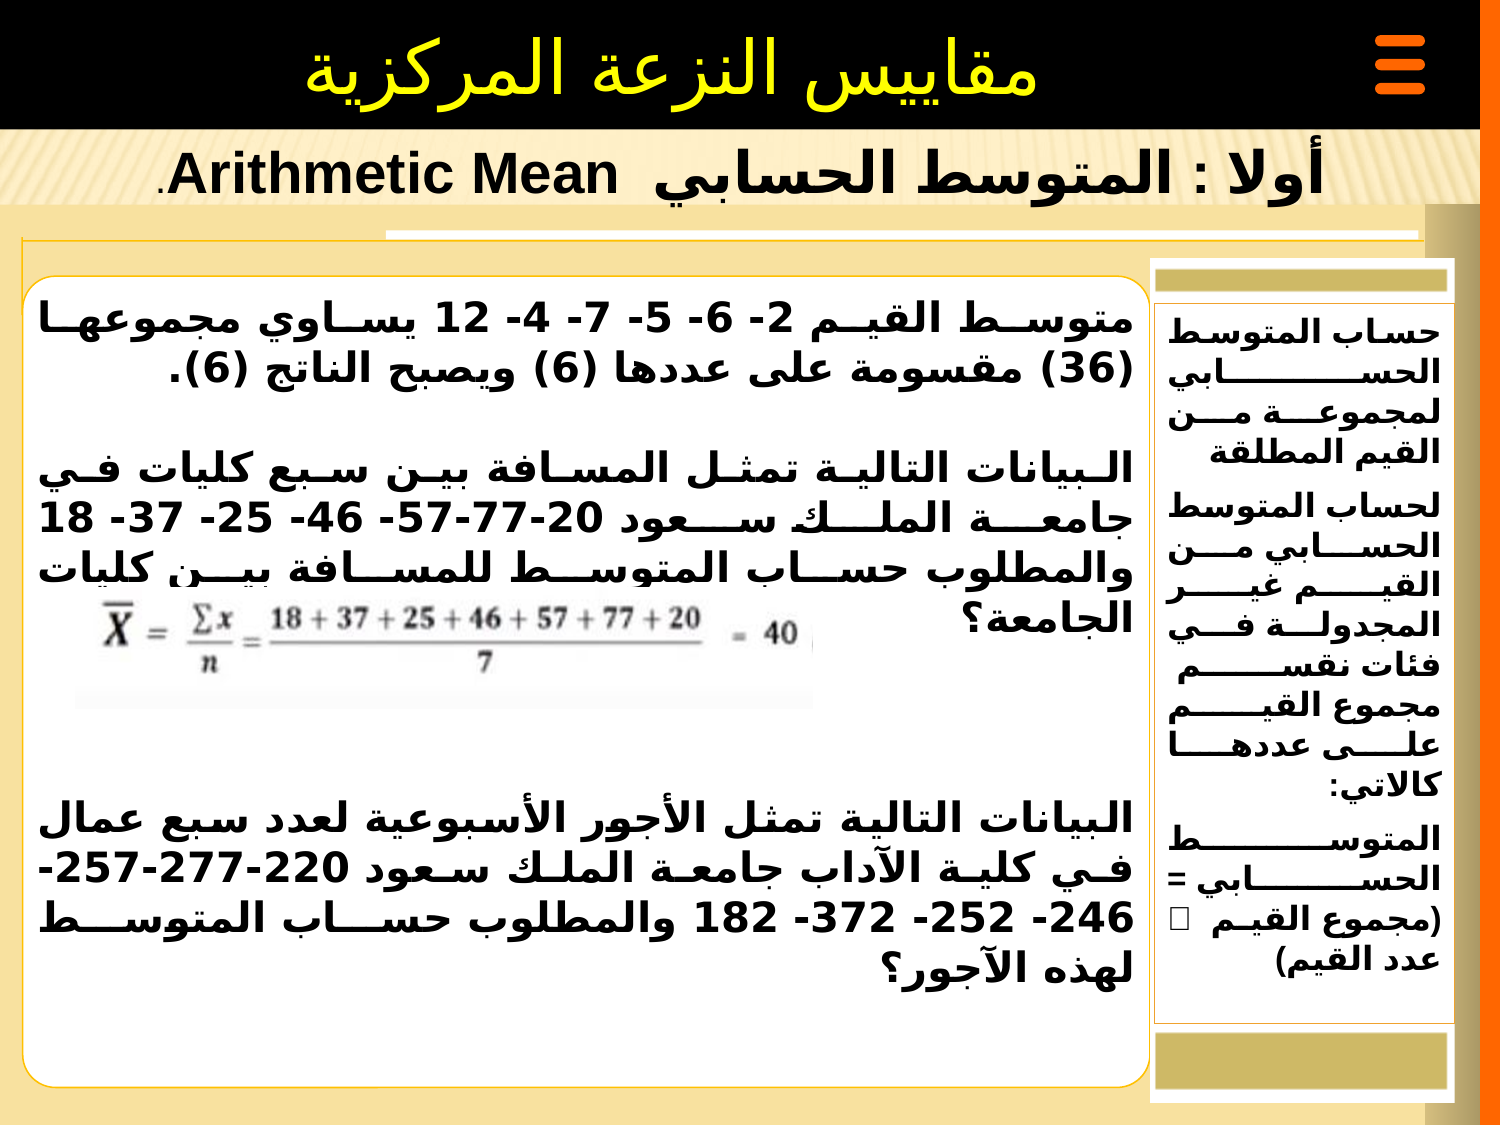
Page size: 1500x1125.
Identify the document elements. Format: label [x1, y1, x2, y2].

picture [74, 587, 813, 709]
picture [1149, 258, 1455, 1103]
text_box [0, 0, 1500, 1125]
